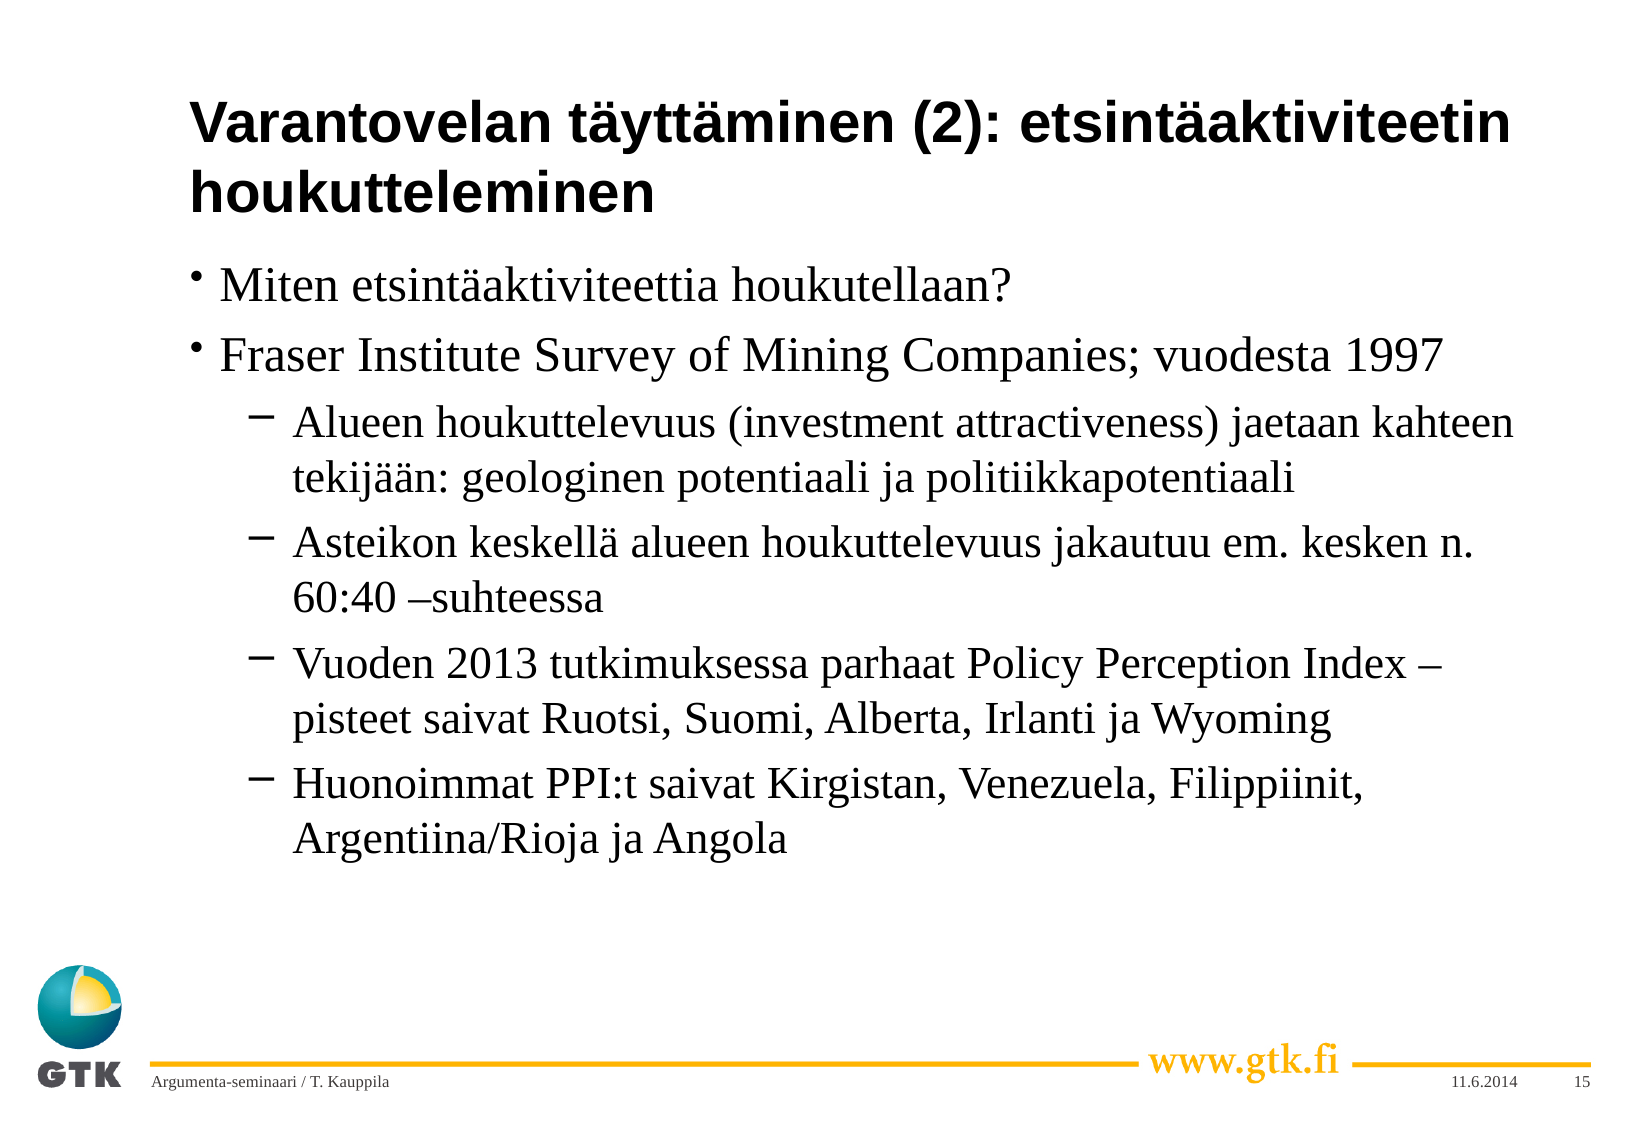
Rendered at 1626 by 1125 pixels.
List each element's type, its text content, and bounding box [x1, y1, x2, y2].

footer Argumenta-seminaari / T. Kauppila [135, 1069, 1144, 1093]
picture [31, 952, 128, 1094]
list Miten etsintäaktiviteettia houkutellaan? Fraser Institute Survey of Mining Companies; vuodesta 1997 Alueen houkuttelevuus (investment attractiveness) jaetaan kahteen tekijään: geologinen potentiaali ja politiikkapotentiaali Asteikon keskellä alueen houkuttelevuus jakautuu em. kesken n. 60:40 –suhteessa Vuoden 2013 tutkimuksessa parhaat Policy Perception Index –pisteet saivat Ruotsi, Suomi, Alberta, Irlanti ja Wyoming Huonoimmat PPI:t saivat Kirgistan, Venezuela, Filippiinit, Argentiina/Rioja ja Angola [174, 243, 1569, 1000]
title Varantovelan täyttäminen (2): etsintäaktiviteetin houkutteleminen [174, 31, 1569, 232]
slide_number 15 [1533, 1069, 1606, 1093]
picture [142, 1032, 1601, 1092]
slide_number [1344, 1069, 1533, 1093]
